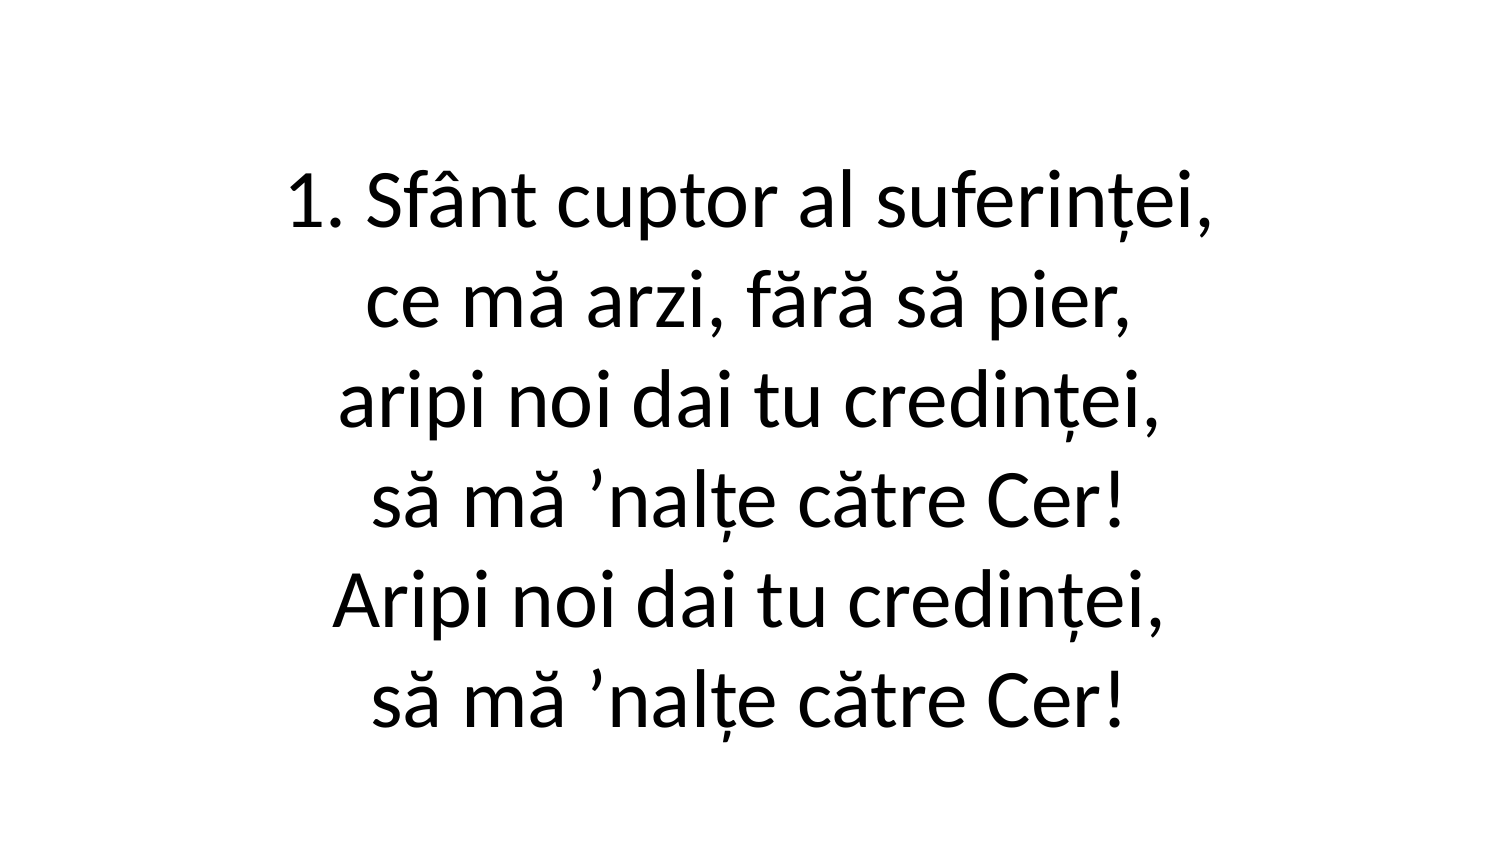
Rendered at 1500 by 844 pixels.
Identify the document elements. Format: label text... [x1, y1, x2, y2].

text_box 1. Sfânt cuptor al suferinței, ce mă arzi, fără să pier, aripi noi dai tu credinței, să mă ʼnalțe către Cer! Aripi noi dai tu credinței, să mă ʼnalțe către Cer! [268, 92, 1232, 752]
